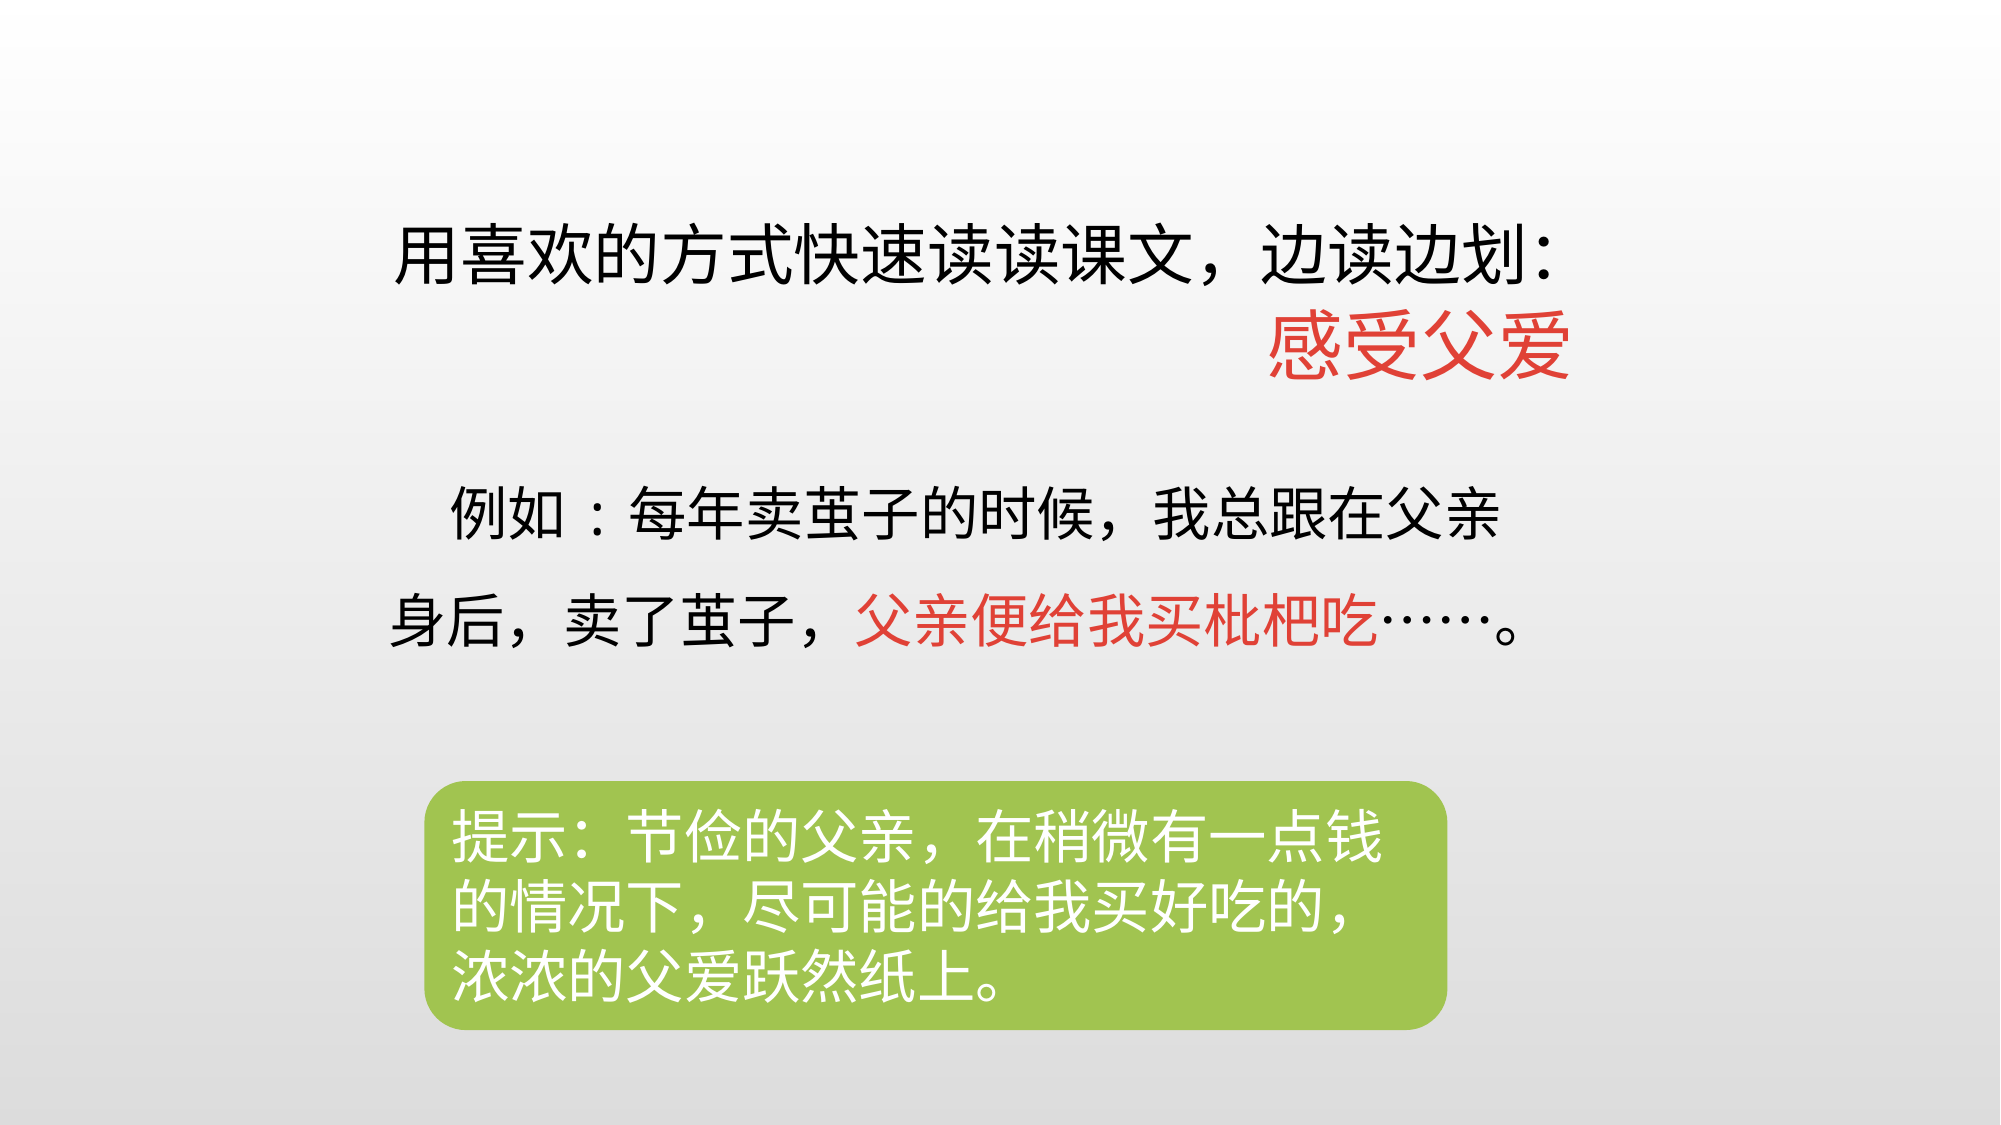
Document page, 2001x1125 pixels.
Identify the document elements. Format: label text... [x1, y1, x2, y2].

text_box 感受父爱 [1251, 290, 1590, 398]
text_box 例如:每年卖茧子的时候，我总跟在父亲身后，卖了茧子，父亲便给我买枇杷吃……。 [368, 418, 1546, 664]
text_box 用喜欢的方式快速读读课文，边读边划： [373, 202, 1616, 303]
text_box 提示：节俭的父亲，在稍微有一点钱的情况下，尽可能的给我买好吃的，浓浓的父爱跃然纸上。 [424, 781, 1448, 1031]
